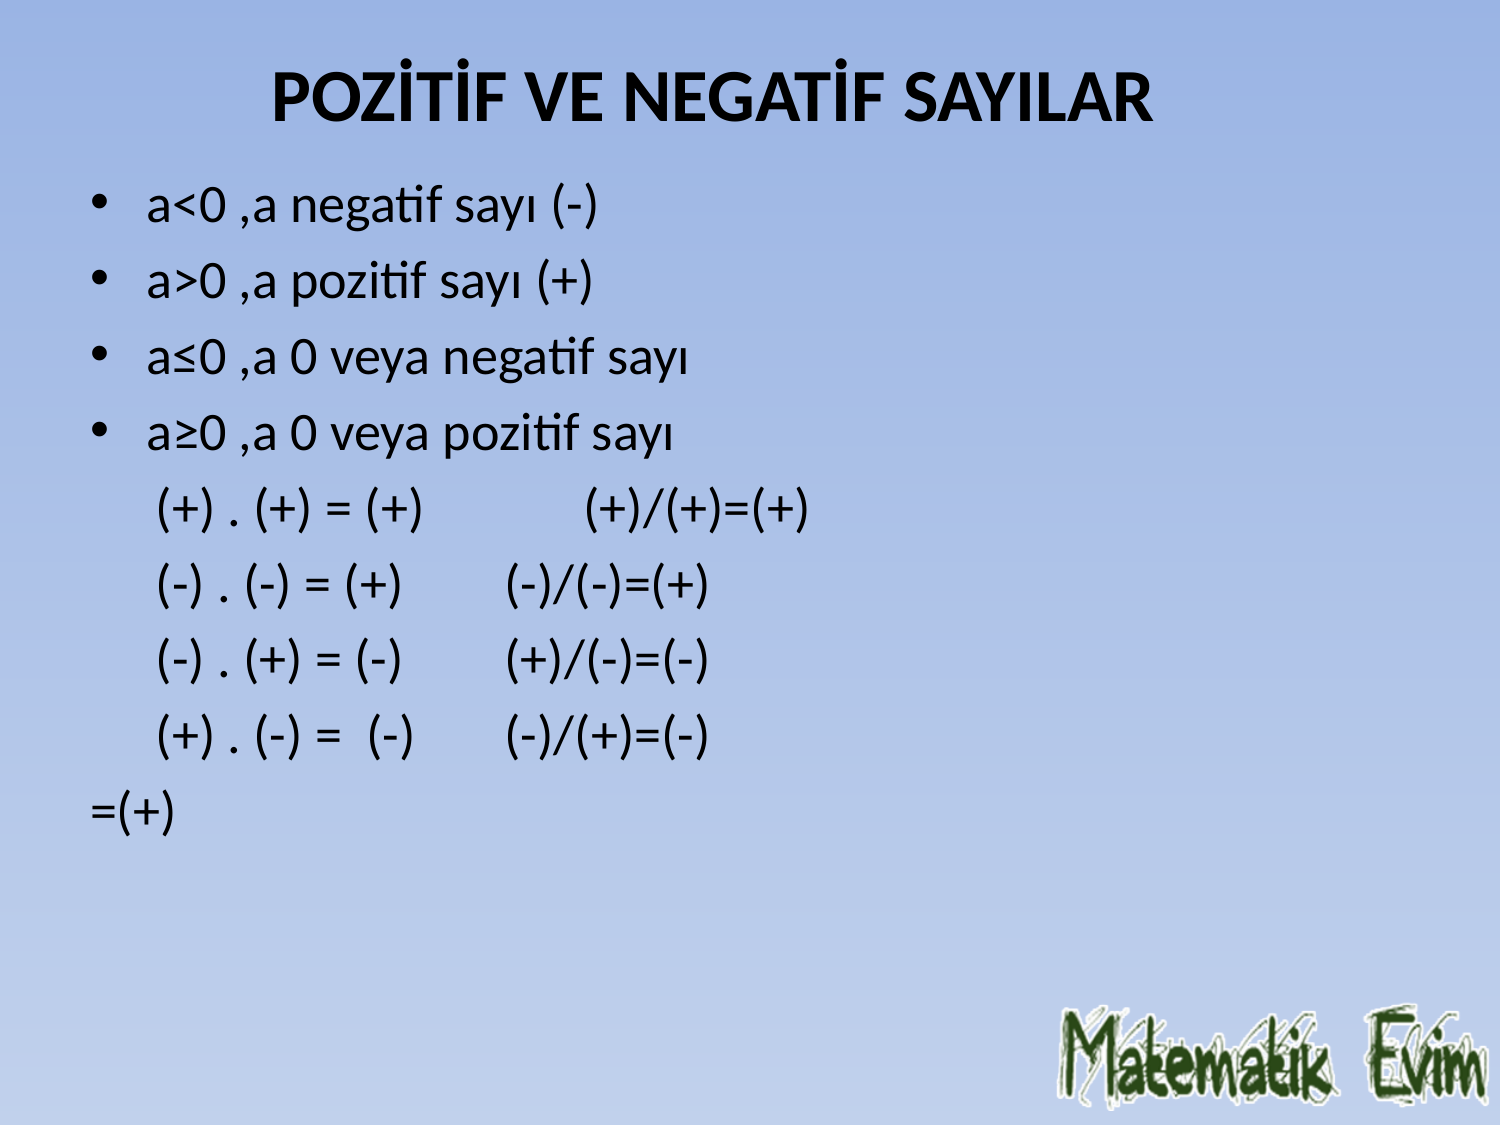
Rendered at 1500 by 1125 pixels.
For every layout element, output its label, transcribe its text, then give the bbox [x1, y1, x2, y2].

title POZİTİF VE NEGATİF SAYILAR [75, 45, 1353, 138]
picture [1051, 999, 1495, 1111]
text_box [74, 137, 1425, 1005]
